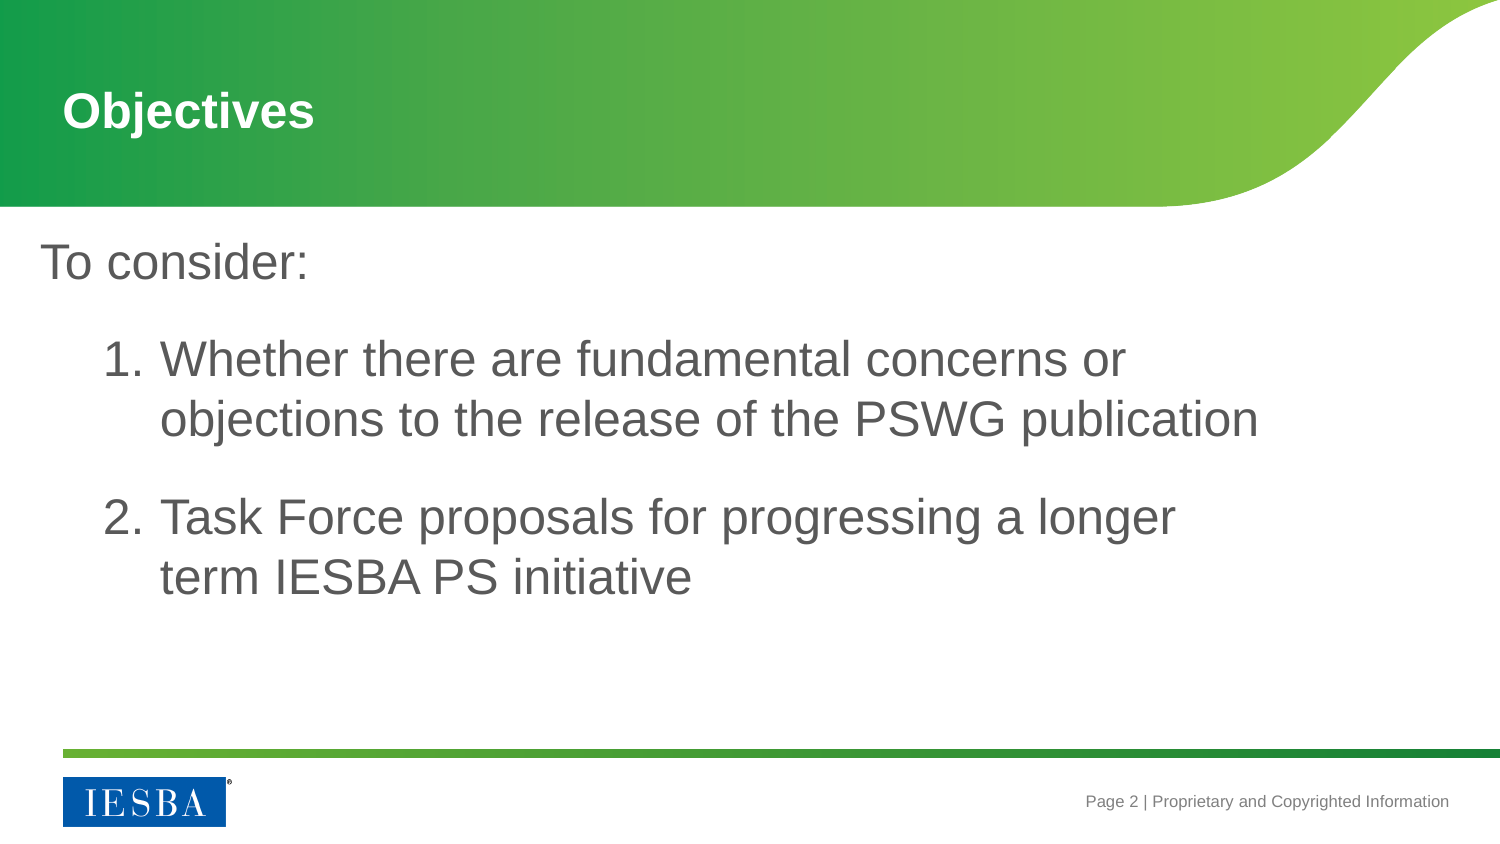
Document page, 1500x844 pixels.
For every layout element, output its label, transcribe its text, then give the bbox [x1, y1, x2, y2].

title Objectives [62, 75, 1300, 142]
picture [63, 777, 232, 827]
list To consider: Whether there are fundamental concerns or objections to the release of the PSWG publication Task Force proposals for progressing a longer term IESBA PS initiative [24, 221, 1288, 772]
picture [0, 0, 1500, 207]
